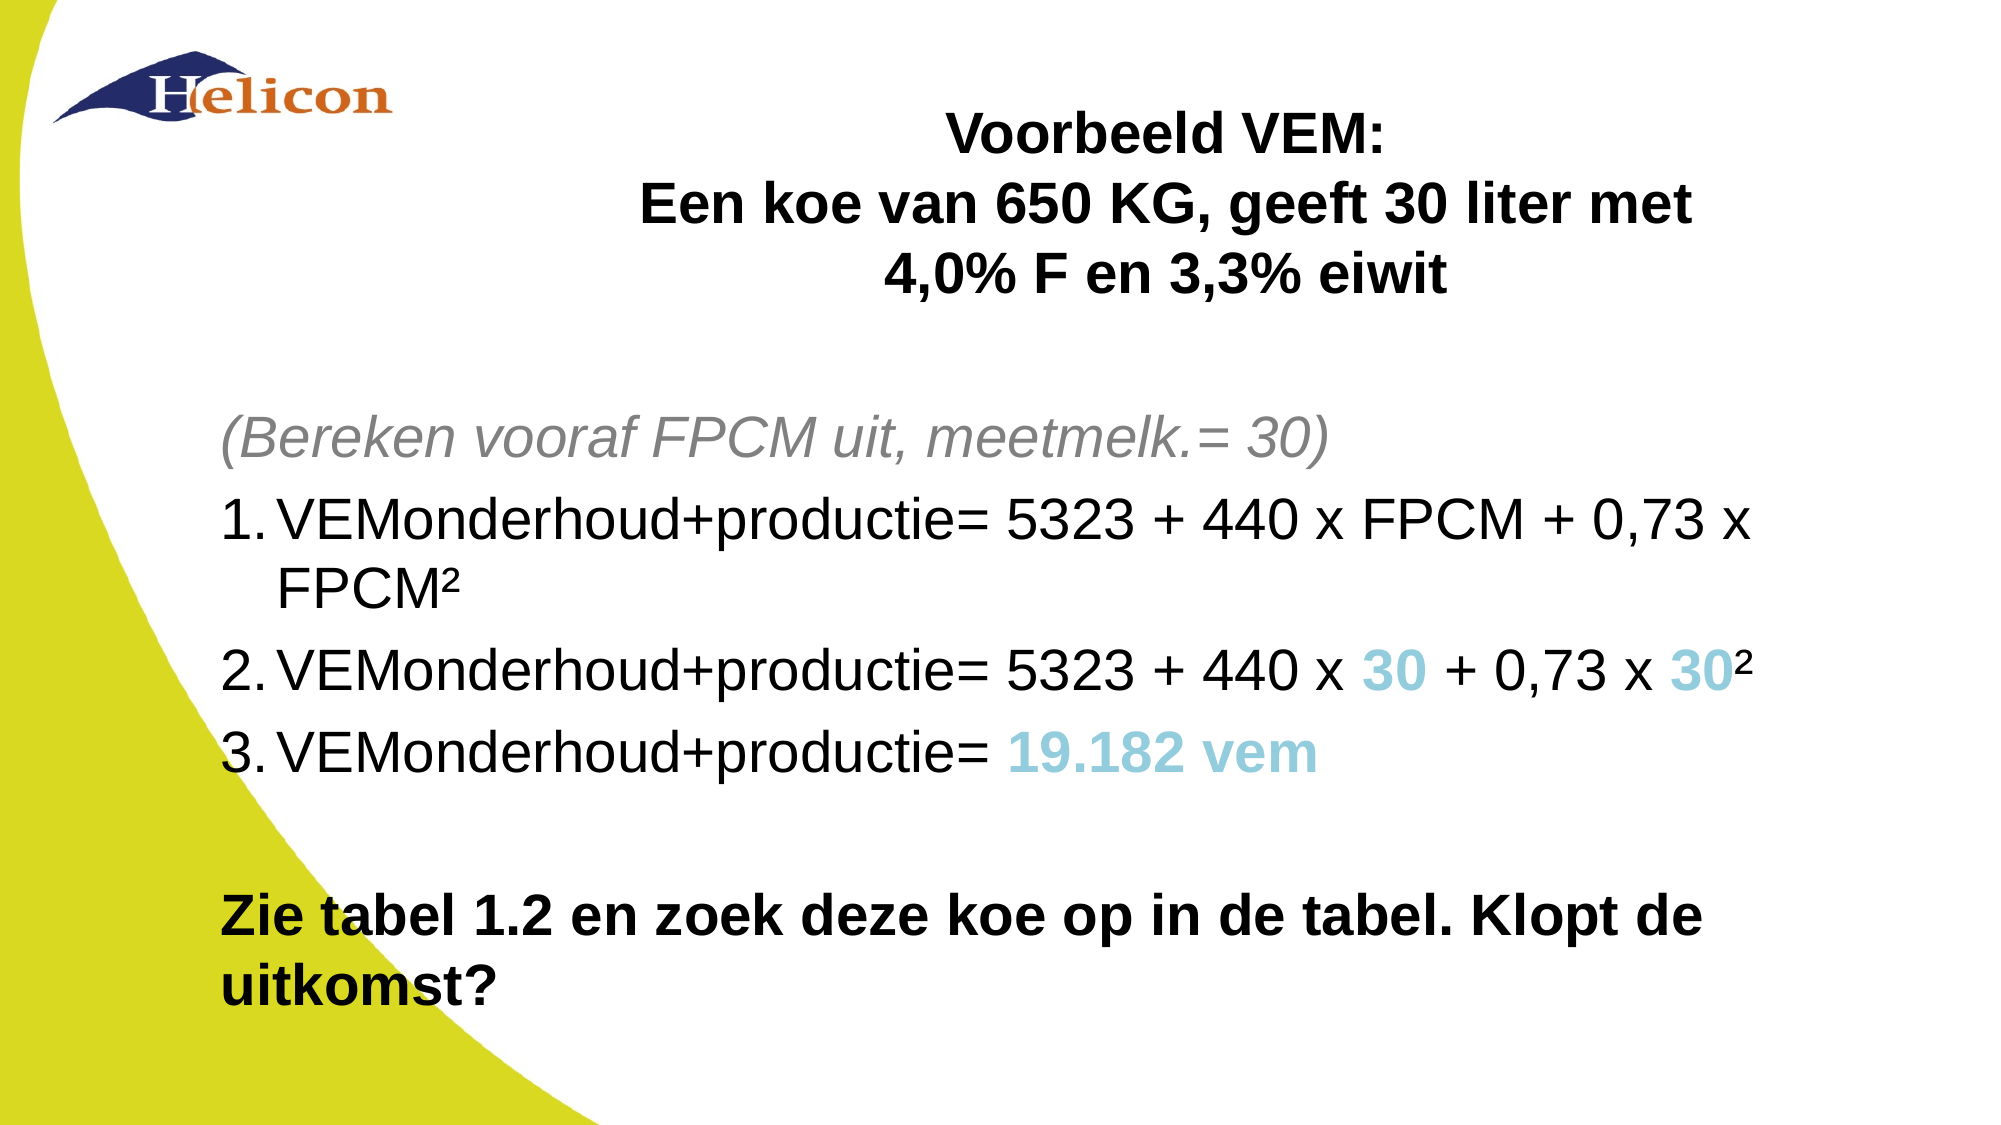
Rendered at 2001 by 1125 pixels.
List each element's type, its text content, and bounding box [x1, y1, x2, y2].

title Voorbeeld VEM: Een koe van 650 KG, geeft 30 liter met 4,0% F en 3,3% eiwit [588, 63, 1745, 338]
list (Bereken vooraf FPCM uit, meetmelk.= 30) VEMonderhoud+productie= 5323 + 440 x FPCM + 0,73 x FPCM² VEMonderhoud+productie= 5323 + 440 x 30 + 0,73 x 30² VEMonderhoud+productie= 19.182 vem Zie tabel 1.2 en zoek deze koe op in de tabel. Klopt de uitkomst? [205, 391, 1895, 1029]
picture [0, 0, 2000, 1125]
